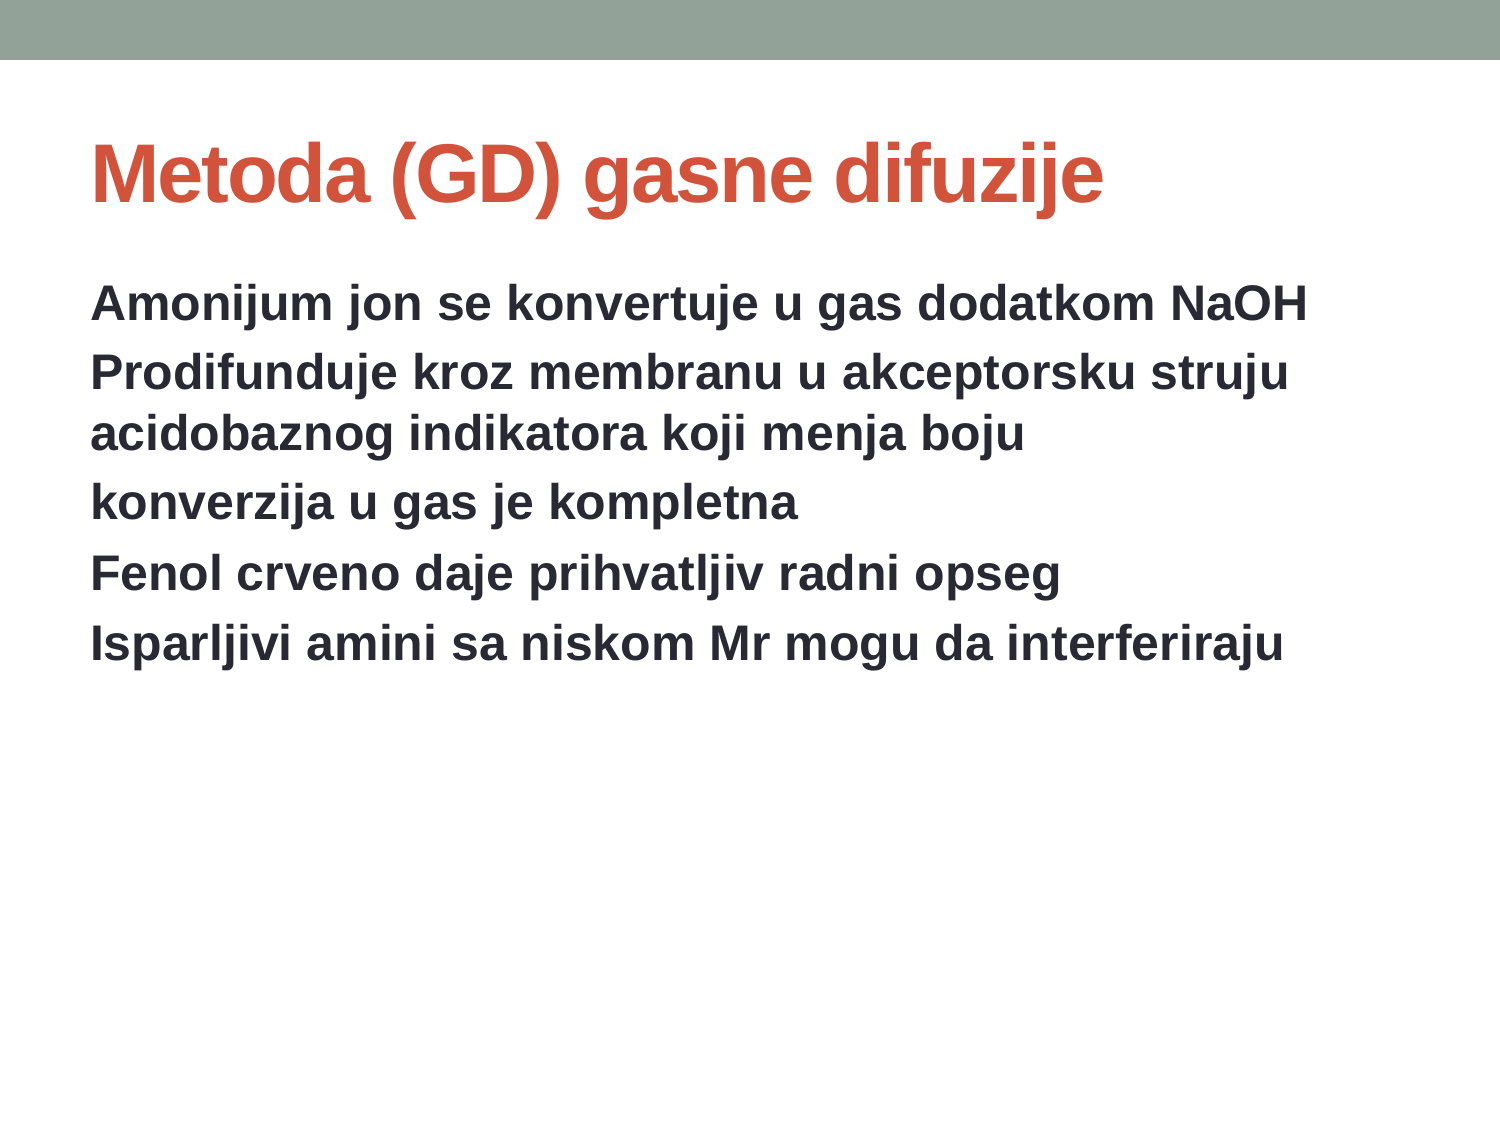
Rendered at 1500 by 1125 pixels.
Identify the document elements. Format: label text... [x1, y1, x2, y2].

list Amonijum jon se konvertuje u gas dodatkom NaOH Prodifunduje kroz membranu u akceptorsku struju acidobaznog indikatora koji menja boju konverzija u gas je kompletna Fenol crveno daje prihvatljiv radni opseg Isparljivi amini sa niskom Mr mogu da interferiraju [75, 262, 1425, 1063]
title Metoda (GD) gasne difuzije [75, 87, 1425, 250]
